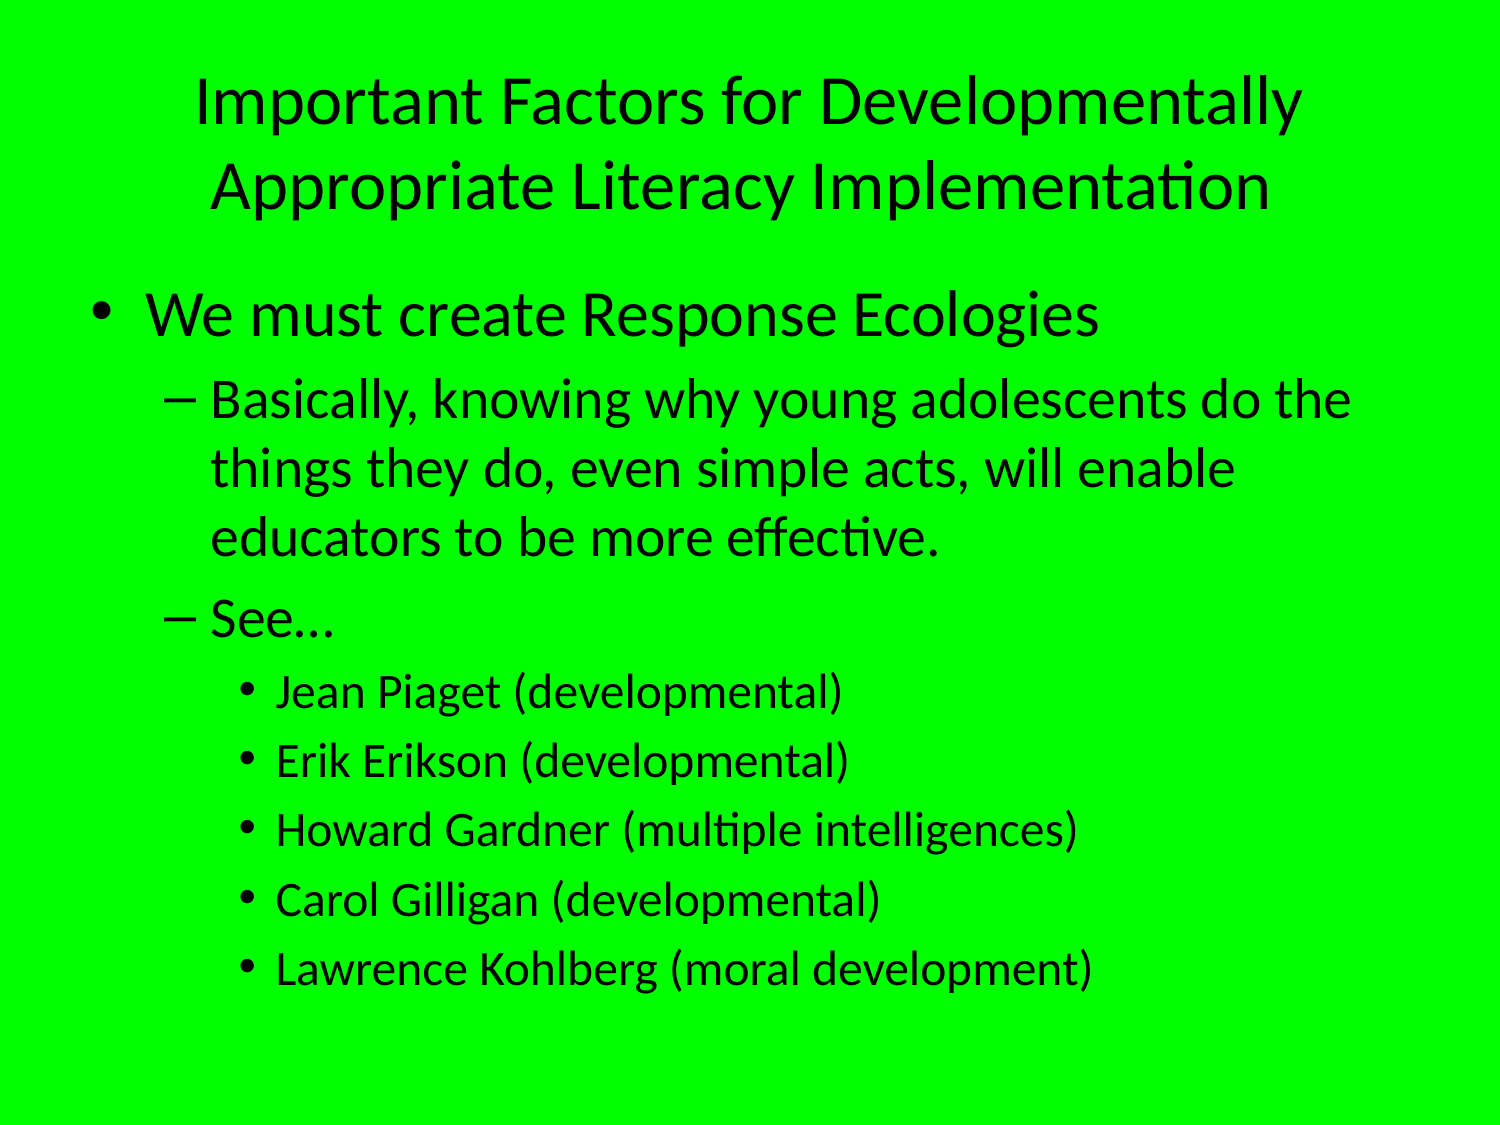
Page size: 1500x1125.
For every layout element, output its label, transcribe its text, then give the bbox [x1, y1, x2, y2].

list We must create Response Ecologies Basically, knowing why young adolescents do the things they do, even simple acts, will enable educators to be more effective. See… Jean Piaget (developmental) Erik Erikson (developmental) Howard Gardner (multiple intelligences) Carol Gilligan (developmental) Lawrence Kohlberg (moral development) [75, 262, 1425, 1005]
title Important Factors for Developmentally Appropriate Literacy Implementation [75, 45, 1425, 233]
